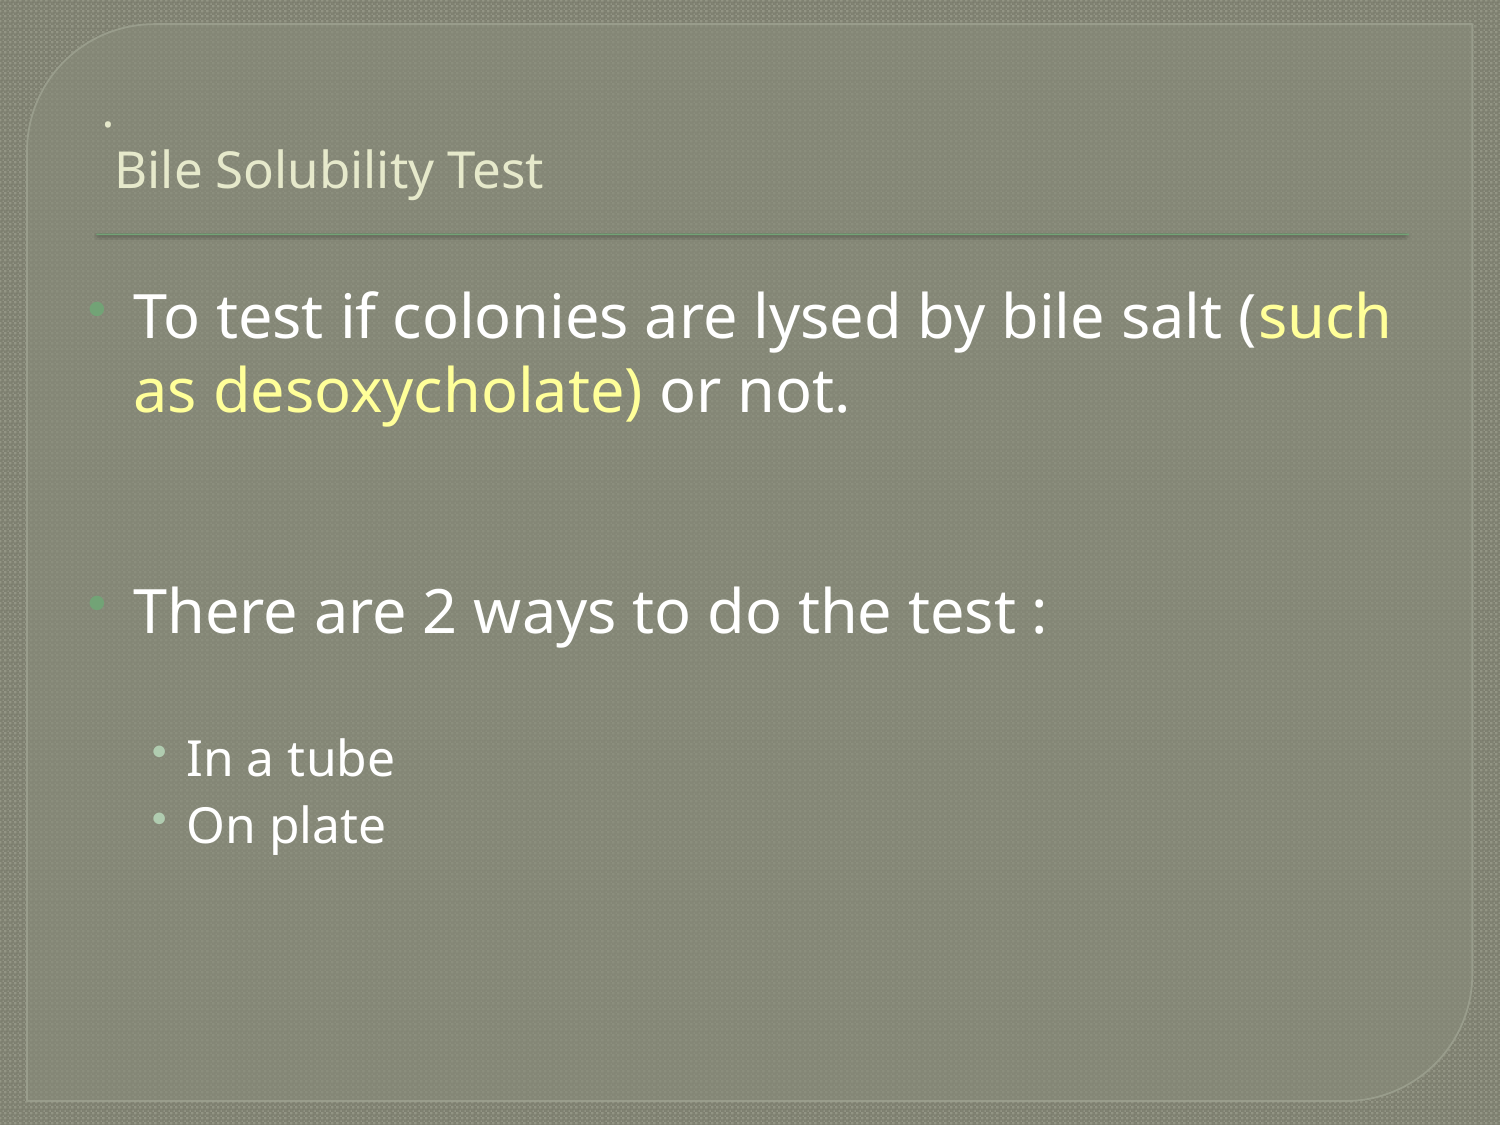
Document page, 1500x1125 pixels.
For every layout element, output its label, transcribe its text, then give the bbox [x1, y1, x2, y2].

list To test if colonies are lysed by bile salt (such as desoxycholate) or not. There are 2 ways to do the test : In a tube On plate [75, 270, 1425, 1013]
title . Bile Solubility Test [82, 70, 1432, 206]
